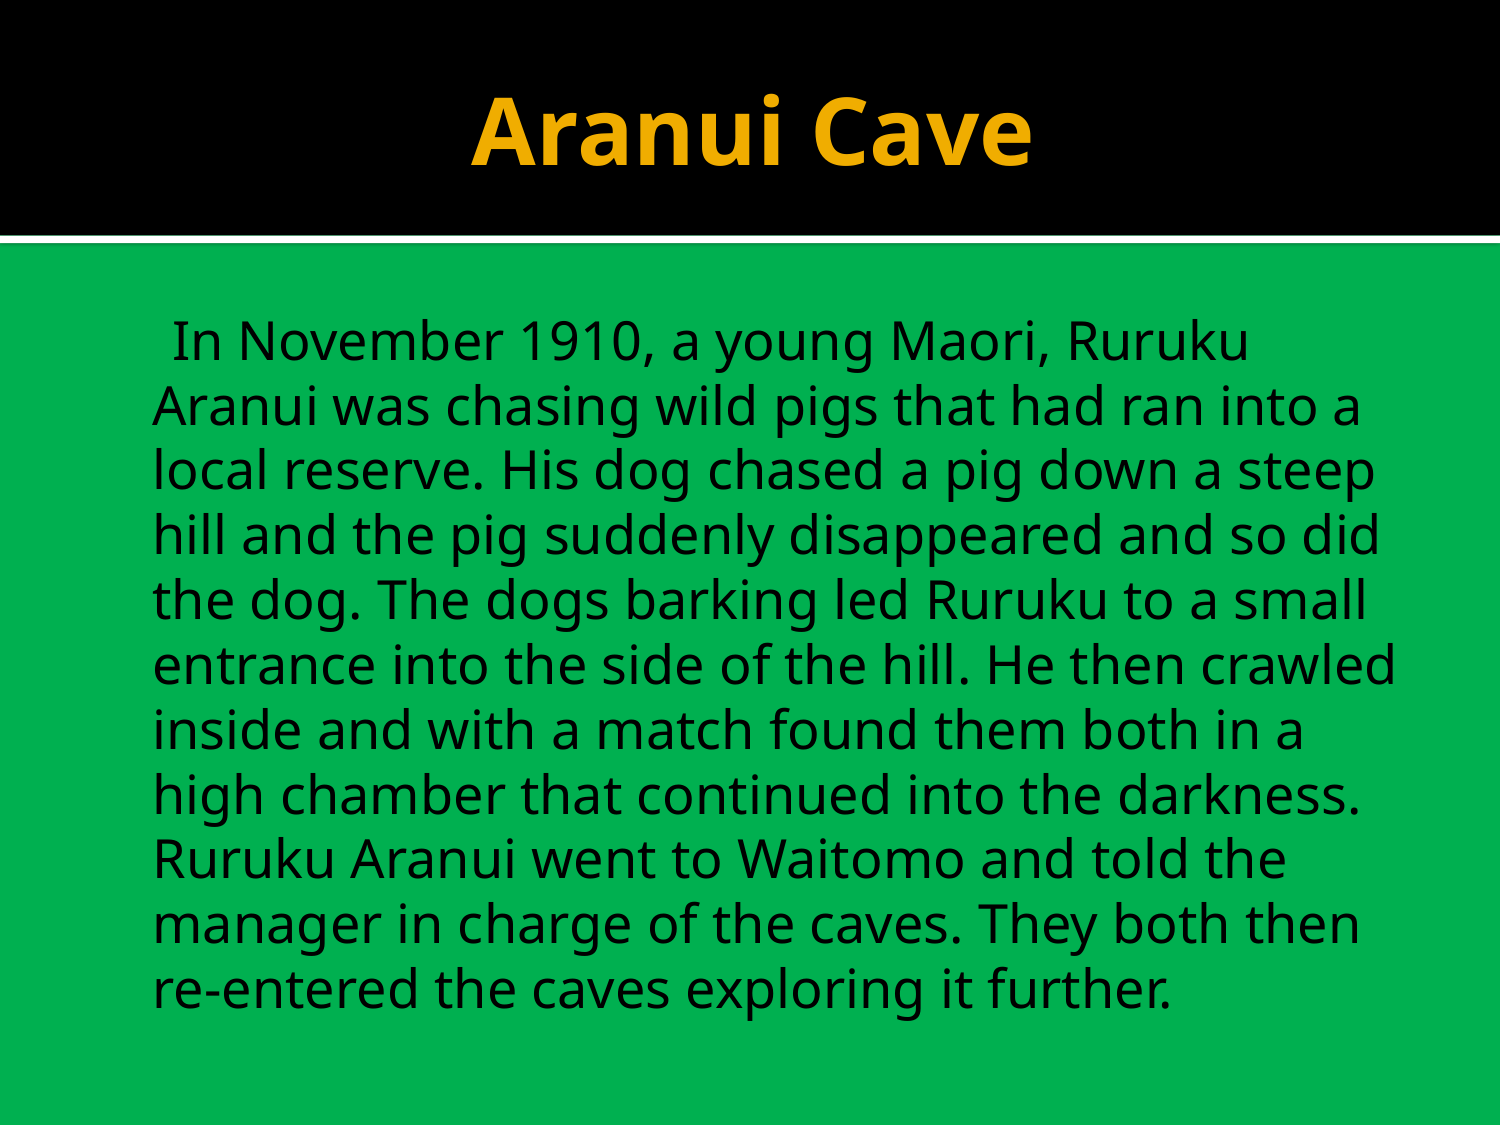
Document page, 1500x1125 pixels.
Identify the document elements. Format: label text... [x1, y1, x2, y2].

list In November 1910, a young Maori, Ruruku Aranui was chasing wild pigs that had ran into a local reserve. His dog chased a pig down a steep hill and the pig suddenly disappeared and so did the dog. The dogs barking led Ruruku to a small entrance into the side of the hill. He then crawled inside and with a match found them both in a high chamber that continued into the darkness. Ruruku Aranui went to Waitomo and told the manager in charge of the caves. They both then re-entered the caves exploring it further. [75, 291, 1425, 1050]
title Aranui Cave [75, 25, 1425, 231]
